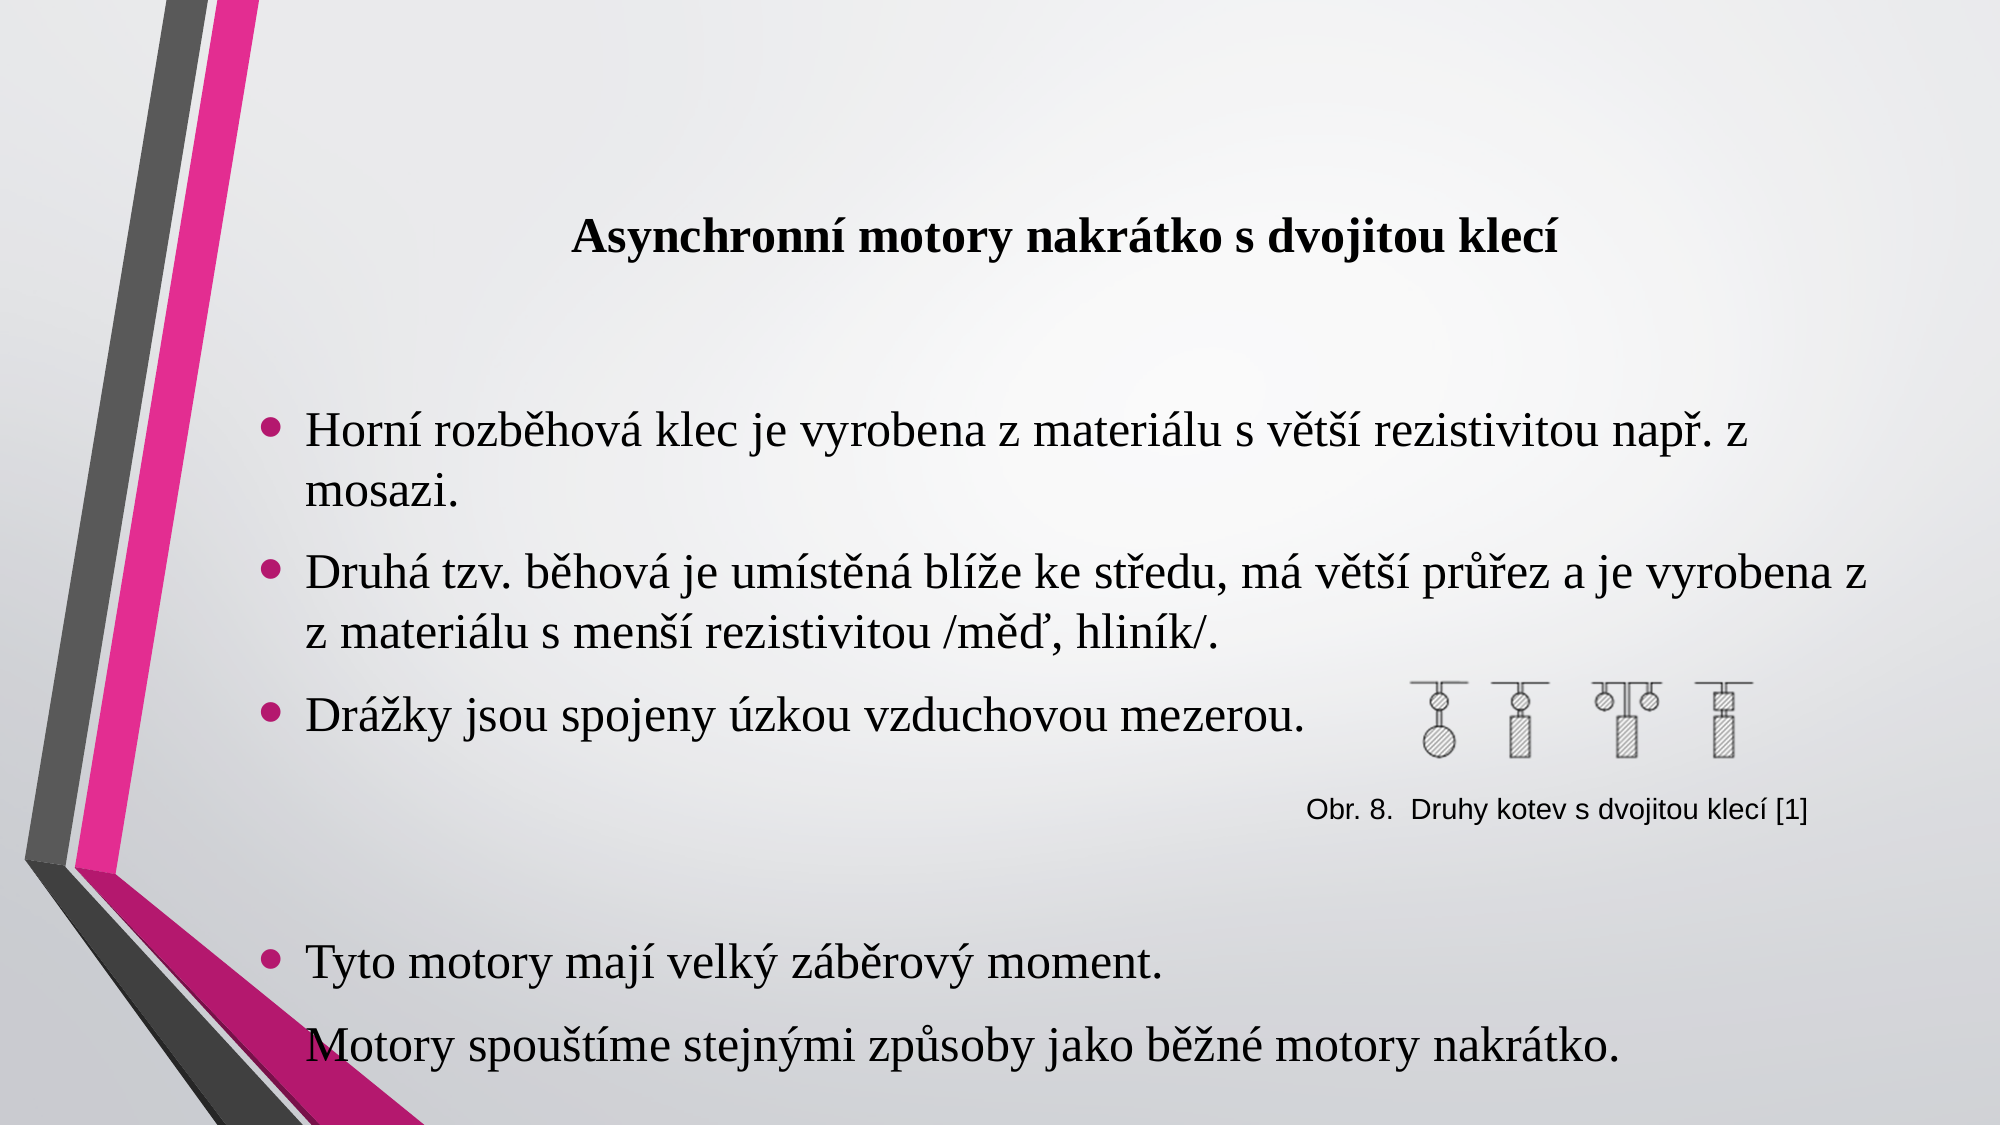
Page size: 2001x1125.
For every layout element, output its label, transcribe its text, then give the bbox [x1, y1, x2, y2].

list Horní rozběhová klec je vyrobena z materiálu s větší rezistivitou např. z mosazi. Druhá tzv. běhová je umístěná blíže ke středu, má větší průřez a je vyrobena z z materiálu s menší rezistivitou /měď, hliník/. Drážky jsou spojeny úzkou vzduchovou mezerou. Tyto motory mají velký záběrový moment. Motory spouštíme stejnými způsoby jako běžné motory nakrátko. [243, 388, 1887, 1125]
picture [1386, 675, 1779, 764]
title Asynchronní motory nakrátko s dvojitou klecí [243, 112, 1887, 388]
text_box Obr. 8. Druhy kotev s dvojitou klecí [1] [1291, 783, 1938, 833]
